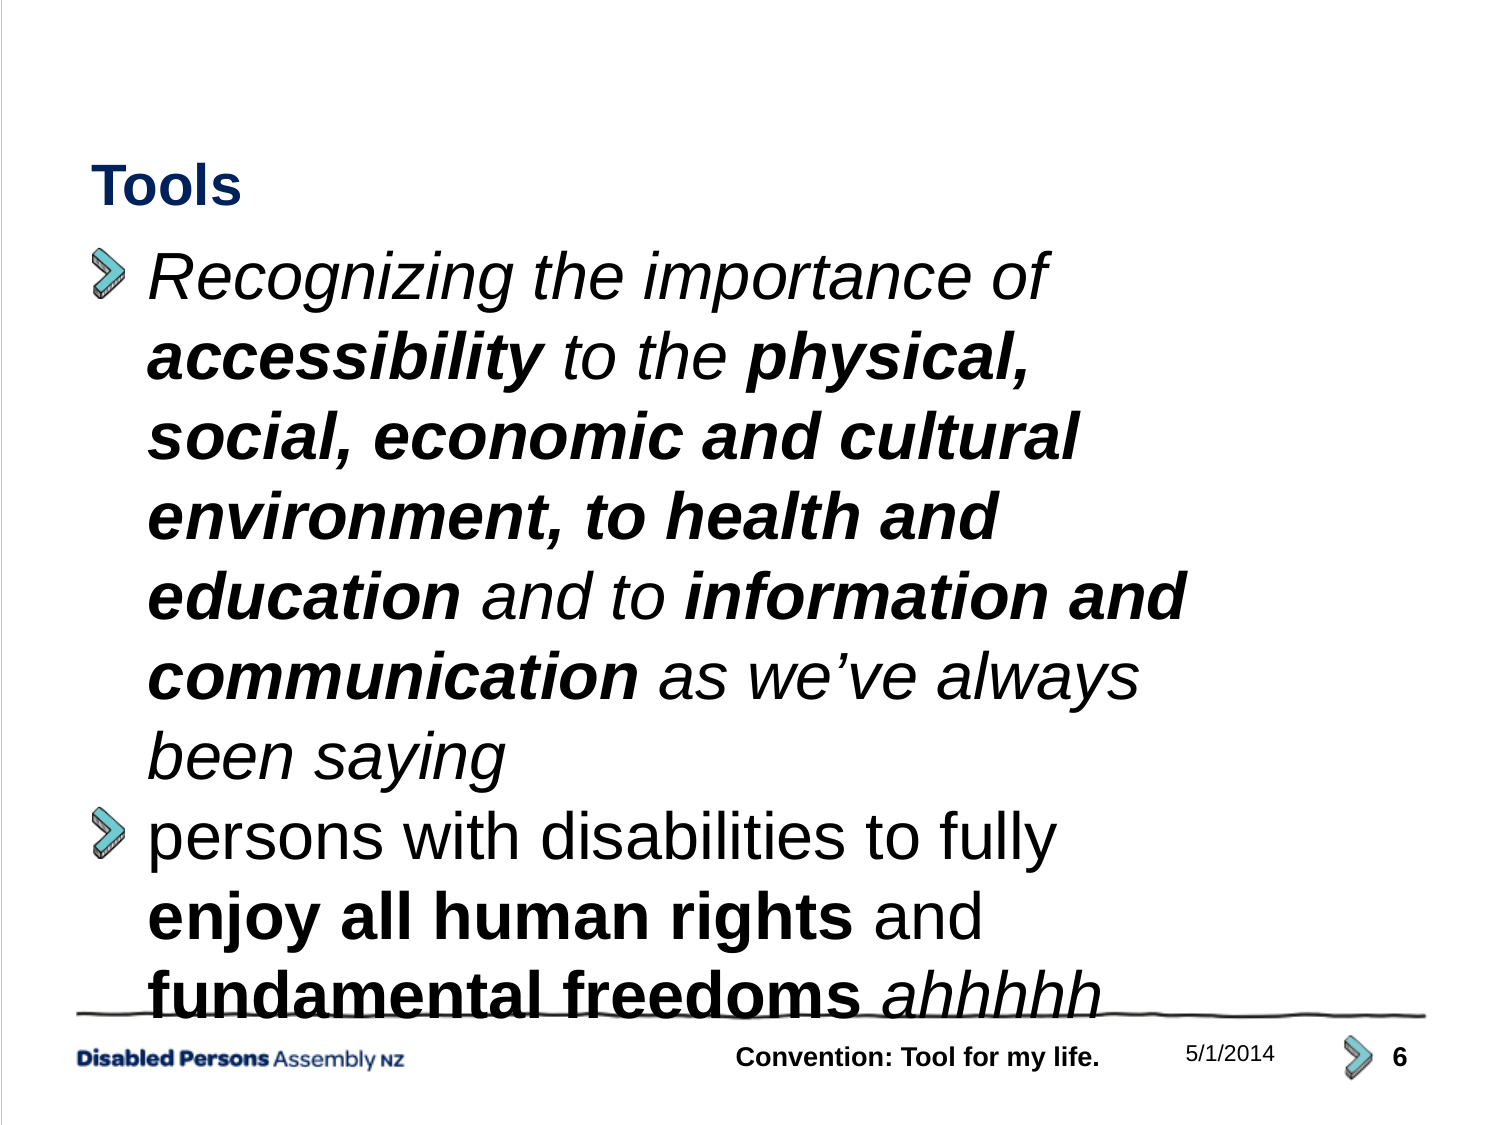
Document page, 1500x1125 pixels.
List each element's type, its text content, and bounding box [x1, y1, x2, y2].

text_box Recognizing the importance of accessibility to the physical, social, economic and cultural environment, to health and education and to information and communication as we’ve always been saying persons with disabilities to fully enjoy all human rights and fundamental freedoms ahhhhh [76, 225, 1219, 1125]
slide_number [1219, 1031, 1328, 1092]
text_box Tools [76, 139, 925, 225]
slide_number 6 [1328, 1031, 1423, 1092]
